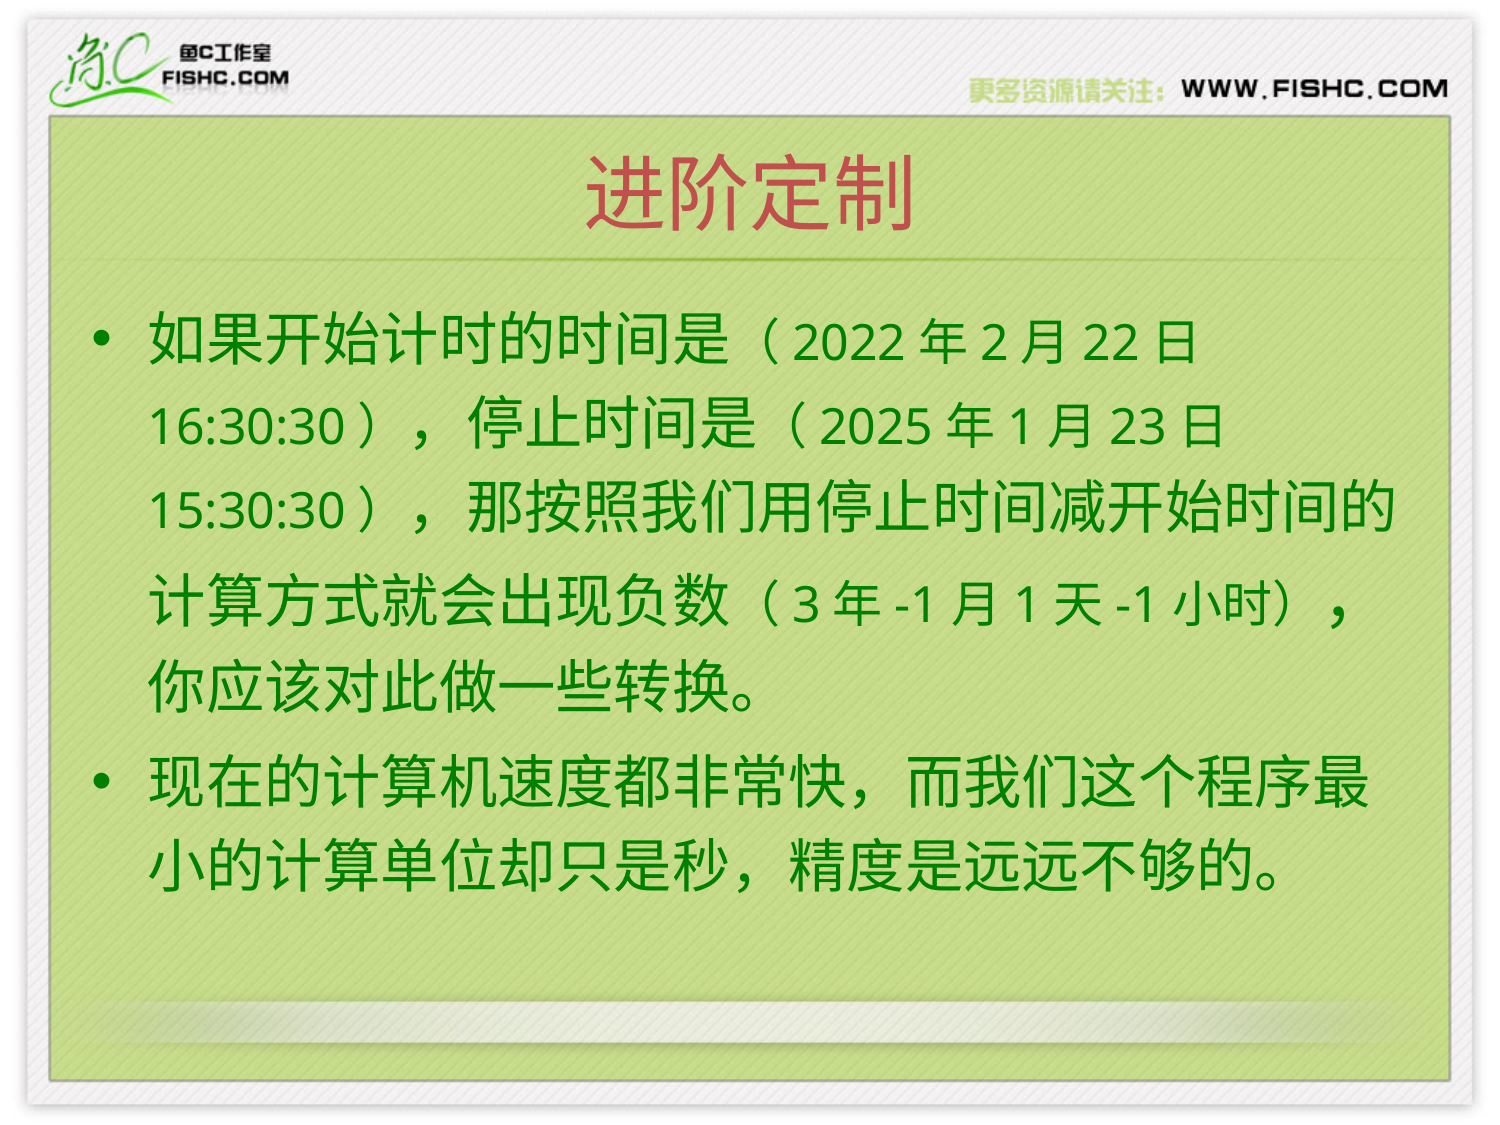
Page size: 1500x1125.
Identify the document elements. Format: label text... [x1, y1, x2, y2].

list 如果开始计时的时间是（2022年2月22日16:30:30），停止时间是（2025年1月23日15:30:30），那按照我们用停止时间减开始时间的计算方式就会出现负数（3年-1月1天-1小时），你应该对此做一些转换。 现在的计算机速度都非常快，而我们这个程序最小的计算单位却只是秒，精度是远远不够的。 [76, 280, 1427, 1024]
title 进阶定制 [75, 113, 1425, 268]
picture [0, 0, 1500, 1125]
